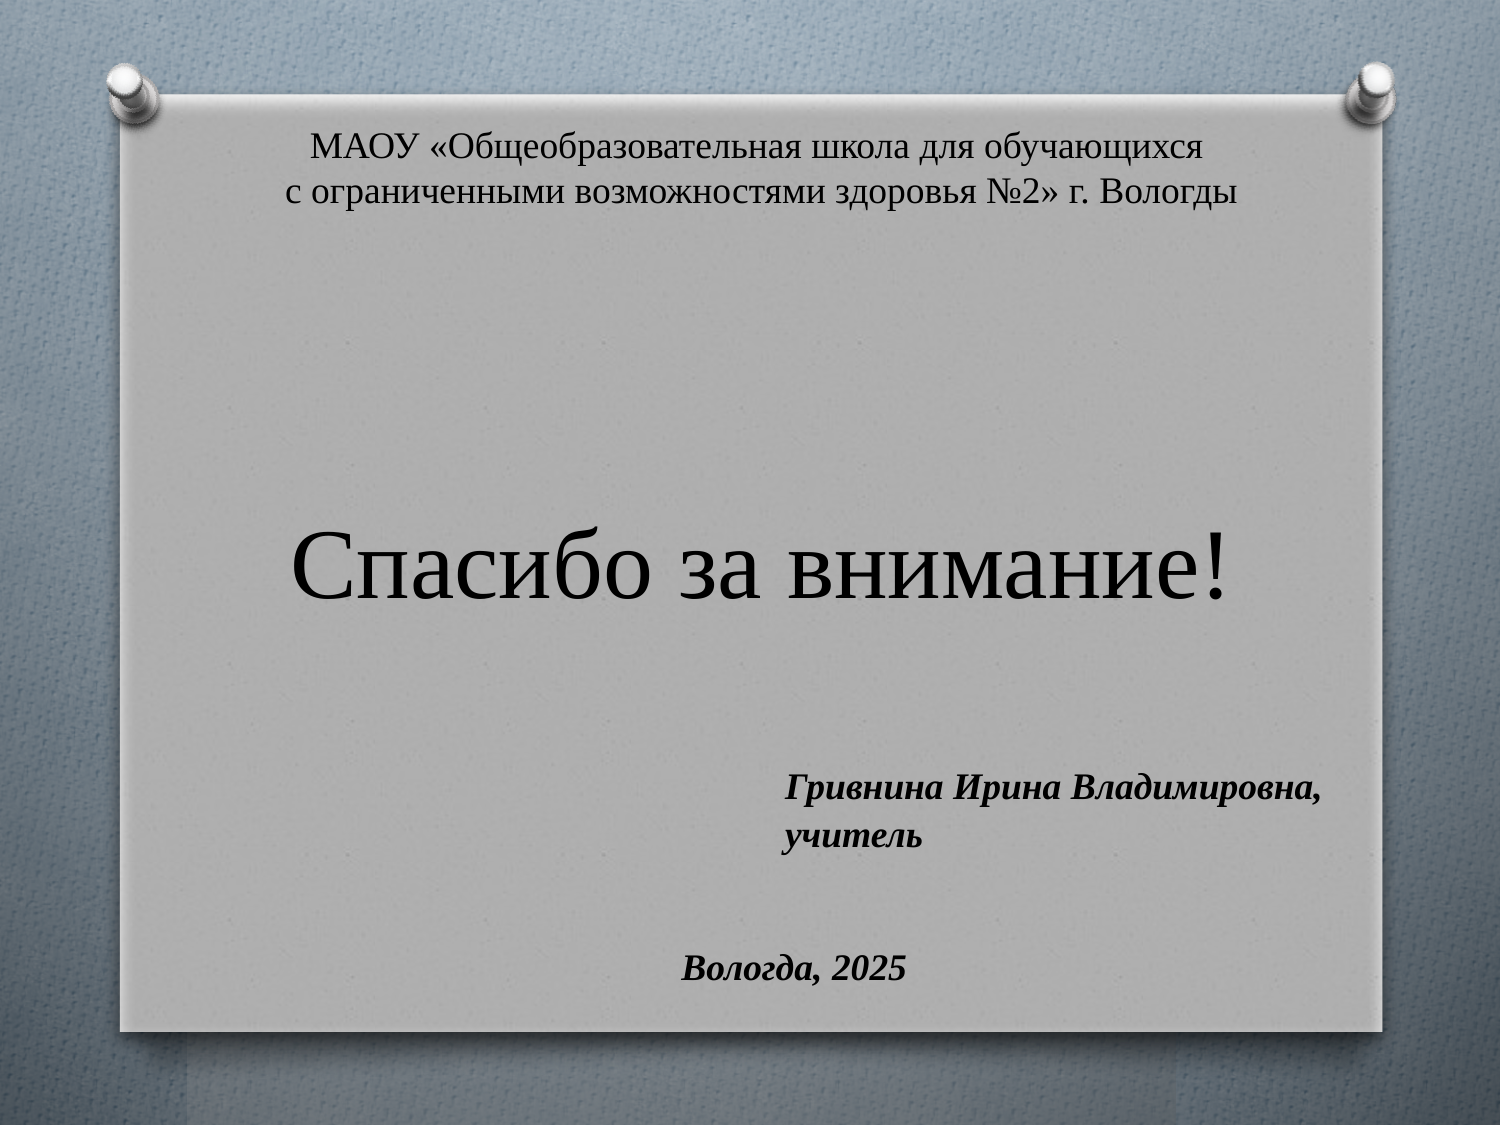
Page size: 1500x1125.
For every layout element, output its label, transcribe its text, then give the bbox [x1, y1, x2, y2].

text_box МАОУ «Общеобразовательная школа для обучающихся с ограниченными возможностями здоровья №2» г. Вологды [194, 113, 1329, 219]
text_box Спасибо за внимание! [194, 491, 1329, 627]
text_box Вологда, 2025 [666, 932, 923, 995]
text_box Гривнина Ирина Владимировна, учитель [770, 751, 1348, 911]
picture [1317, 35, 1439, 156]
picture [75, 29, 198, 153]
